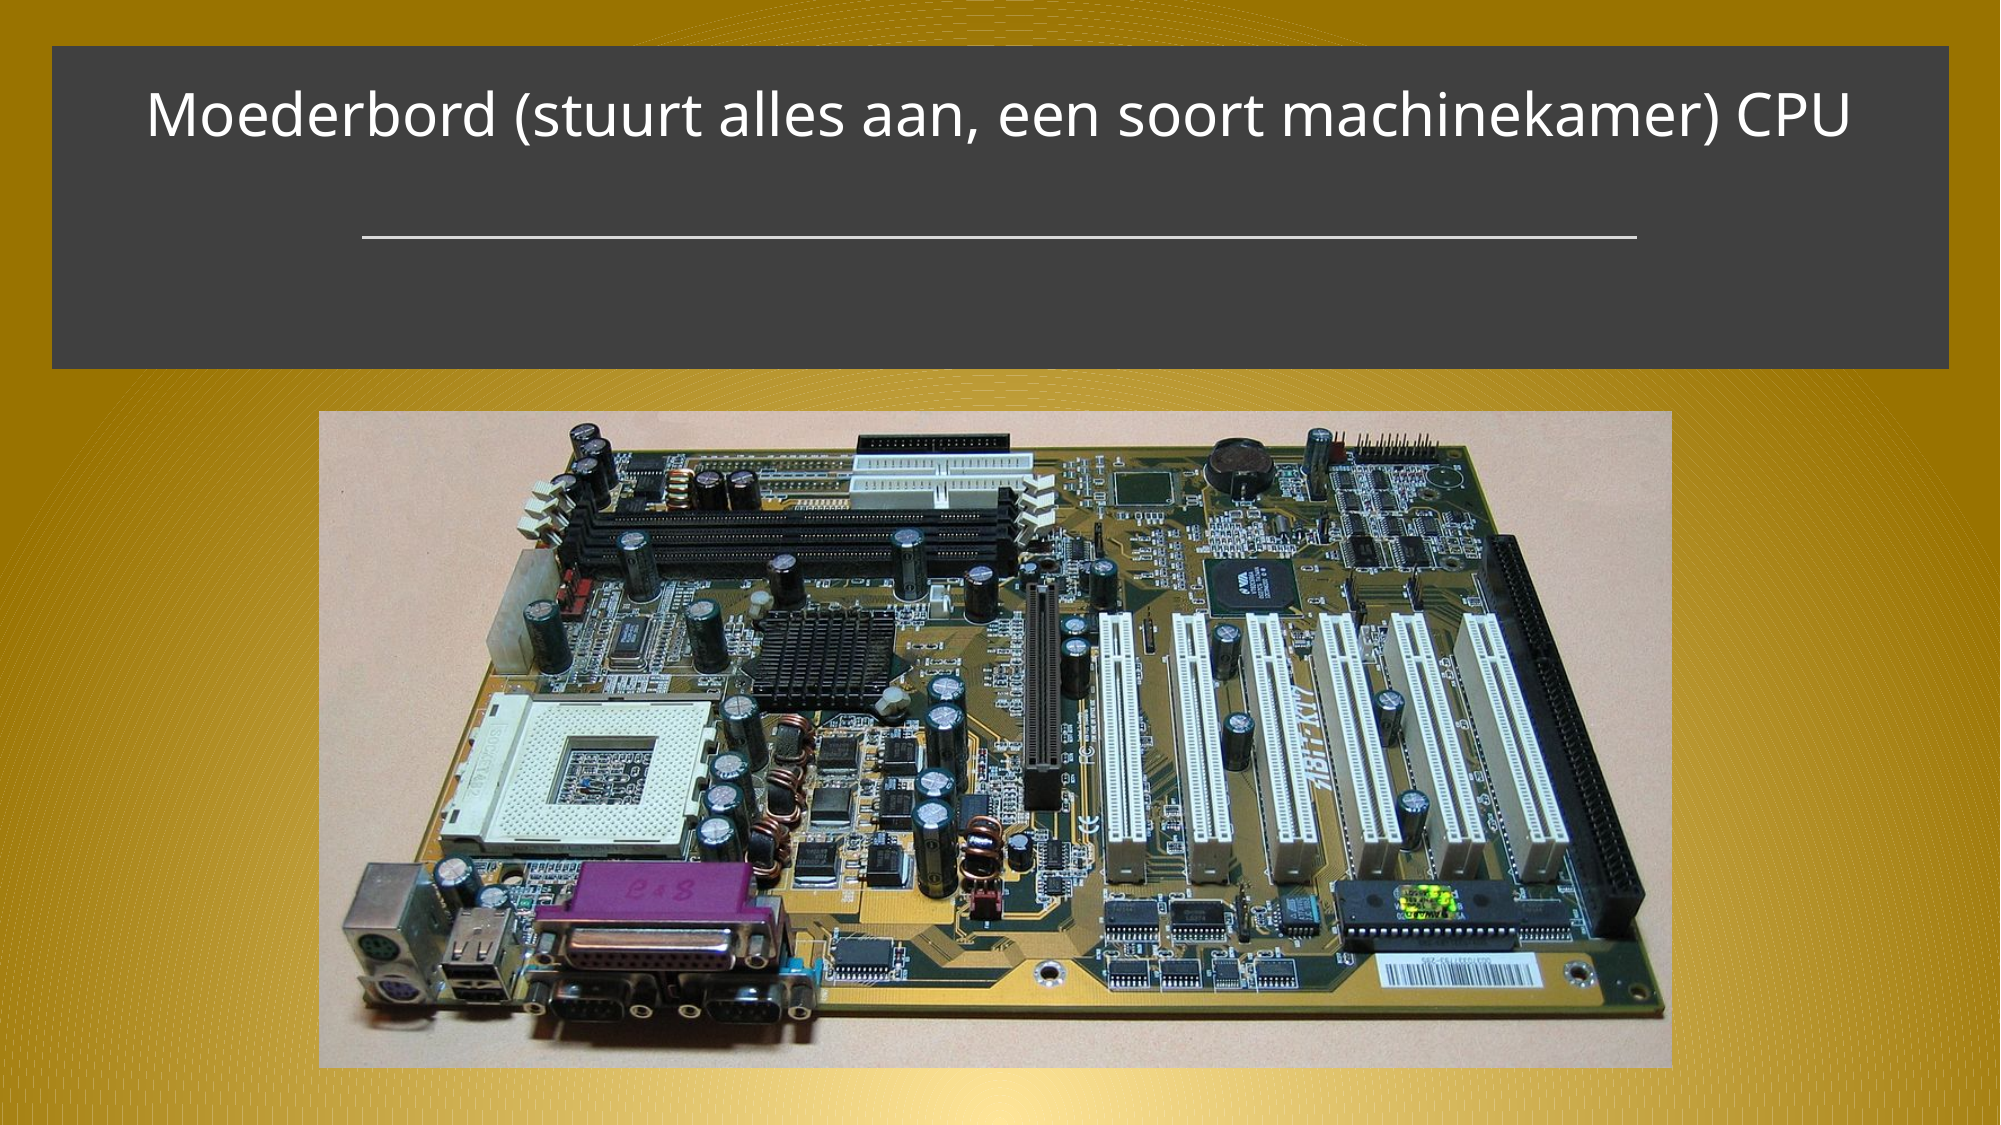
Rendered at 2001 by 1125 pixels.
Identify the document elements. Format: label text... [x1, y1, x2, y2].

title Moederbord (stuurt alles aan, een soort machinekamer) CPU [86, 76, 1914, 230]
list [319, 411, 1672, 1068]
text_box [61, 55, 1939, 360]
